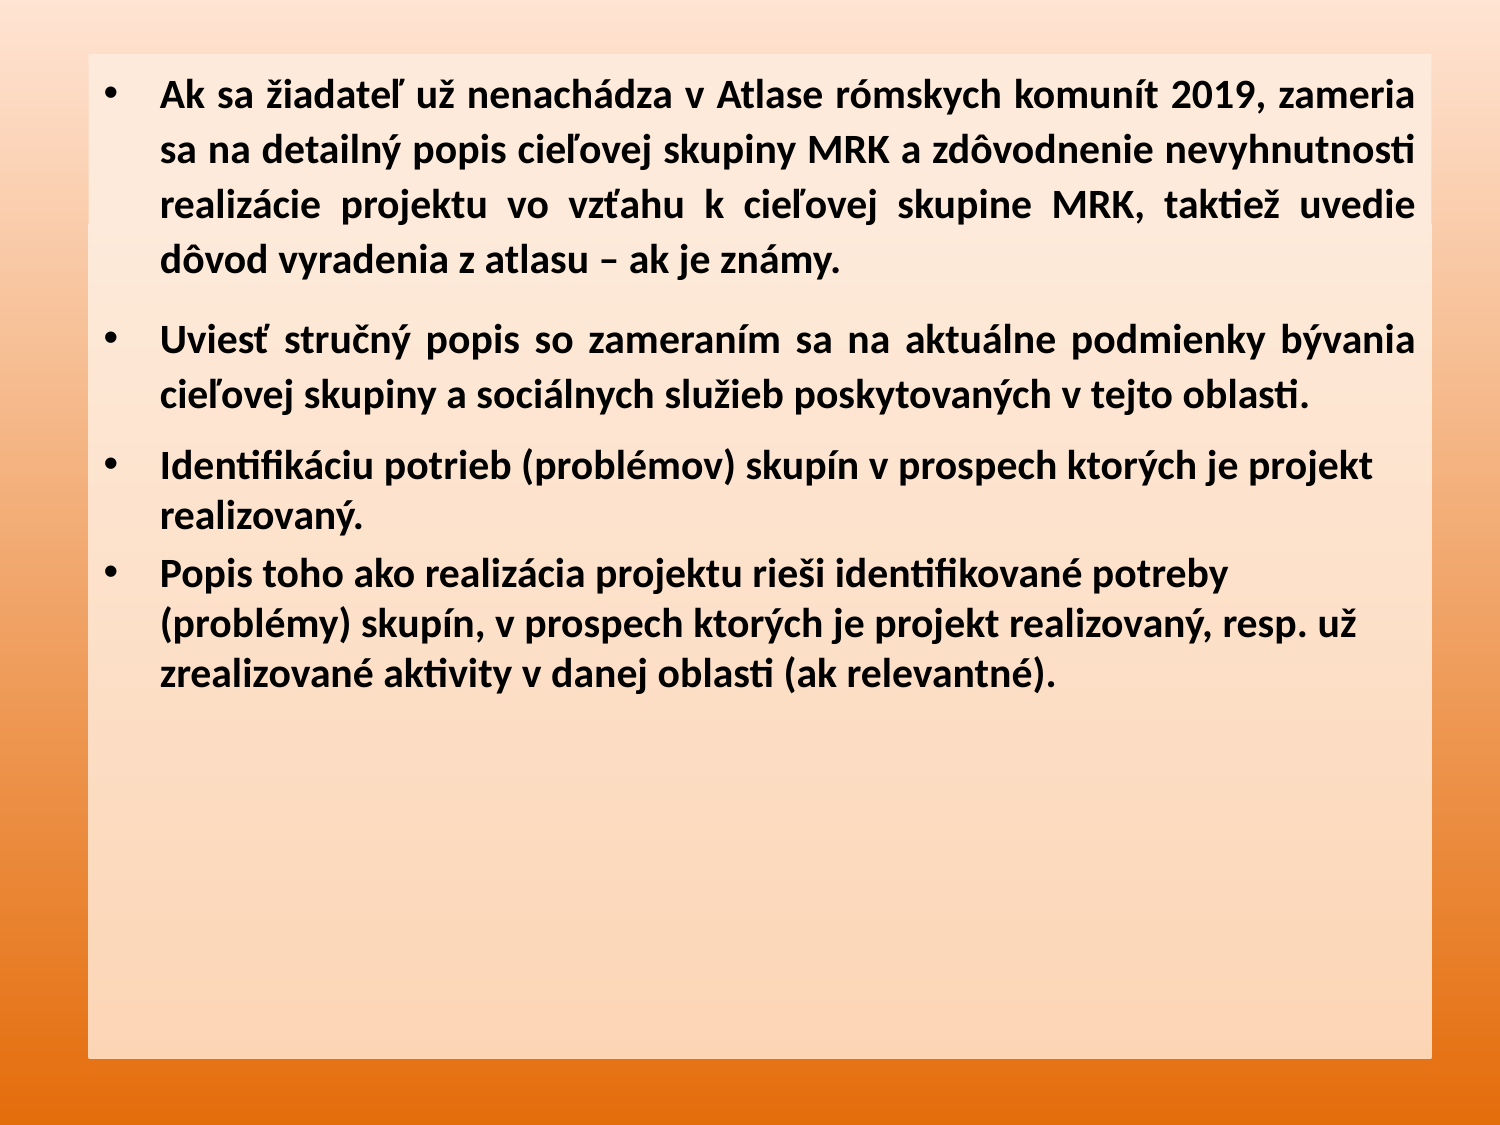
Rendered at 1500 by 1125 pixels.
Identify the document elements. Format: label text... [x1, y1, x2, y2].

list Ak sa žiadateľ už nenachádza v Atlase rómskych komunít 2019, zameria sa na detailný popis cieľovej skupiny MRK a zdôvodnenie nevyhnutnosti realizácie projektu vo vzťahu k cieľovej skupine MRK, taktiež uvedie dôvod vyradenia z atlasu – ak je známy. Uviesť stručný popis so zameraním sa na aktuálne podmienky bývania cieľovej skupiny a sociálnych služieb poskytovaných v tejto oblasti. Identifikáciu potrieb (problémov) skupín v prospech ktorých je projekt realizovaný. Popis toho ako realizácia projektu rieši identifikované potreby (problémy) skupín, v prospech ktorých je projekt realizovaný, resp. už zrealizované aktivity v danej oblasti (ak relevantné). [88, 54, 1432, 1059]
